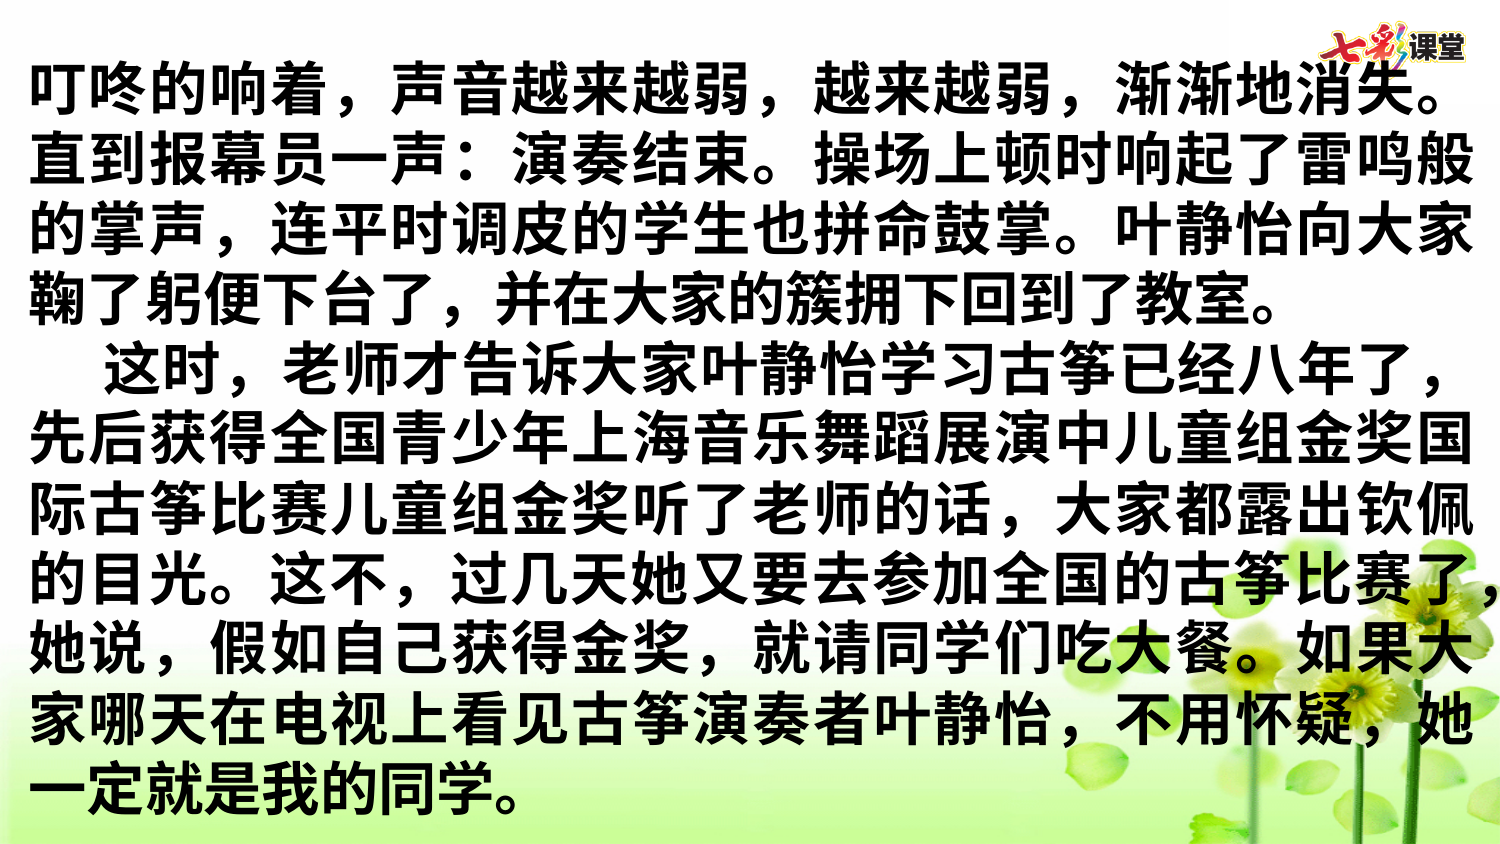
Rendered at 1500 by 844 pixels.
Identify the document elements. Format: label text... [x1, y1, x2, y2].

picture [0, 0, 1500, 844]
text_box 叮咚的响着，声音越来越弱，越来越弱，渐渐地消失。直到报幕员一声：演奏结束。操场上顿时响起了雷鸣般的掌声，连平时调皮的学生也拼命鼓掌。叶静怡向大家鞠了躬便下台了，并在大家的簇拥下回到了教室。 这时，老师才告诉大家叶静怡学习古筝已经八年了，先后获得全国青少年上海音乐舞蹈展演中儿童组金奖国际古筝比赛儿童组金奖听了老师的话，大家都露出钦佩的目光。这不，过几天她又要去参加全国的古筝比赛了，她说，假如自己获得金奖，就请同学们吃大餐。如果大家哪天在电视上看见古筝演奏者叶静怡，不用怀疑，她一定就是我的同学。 [13, 44, 1490, 829]
